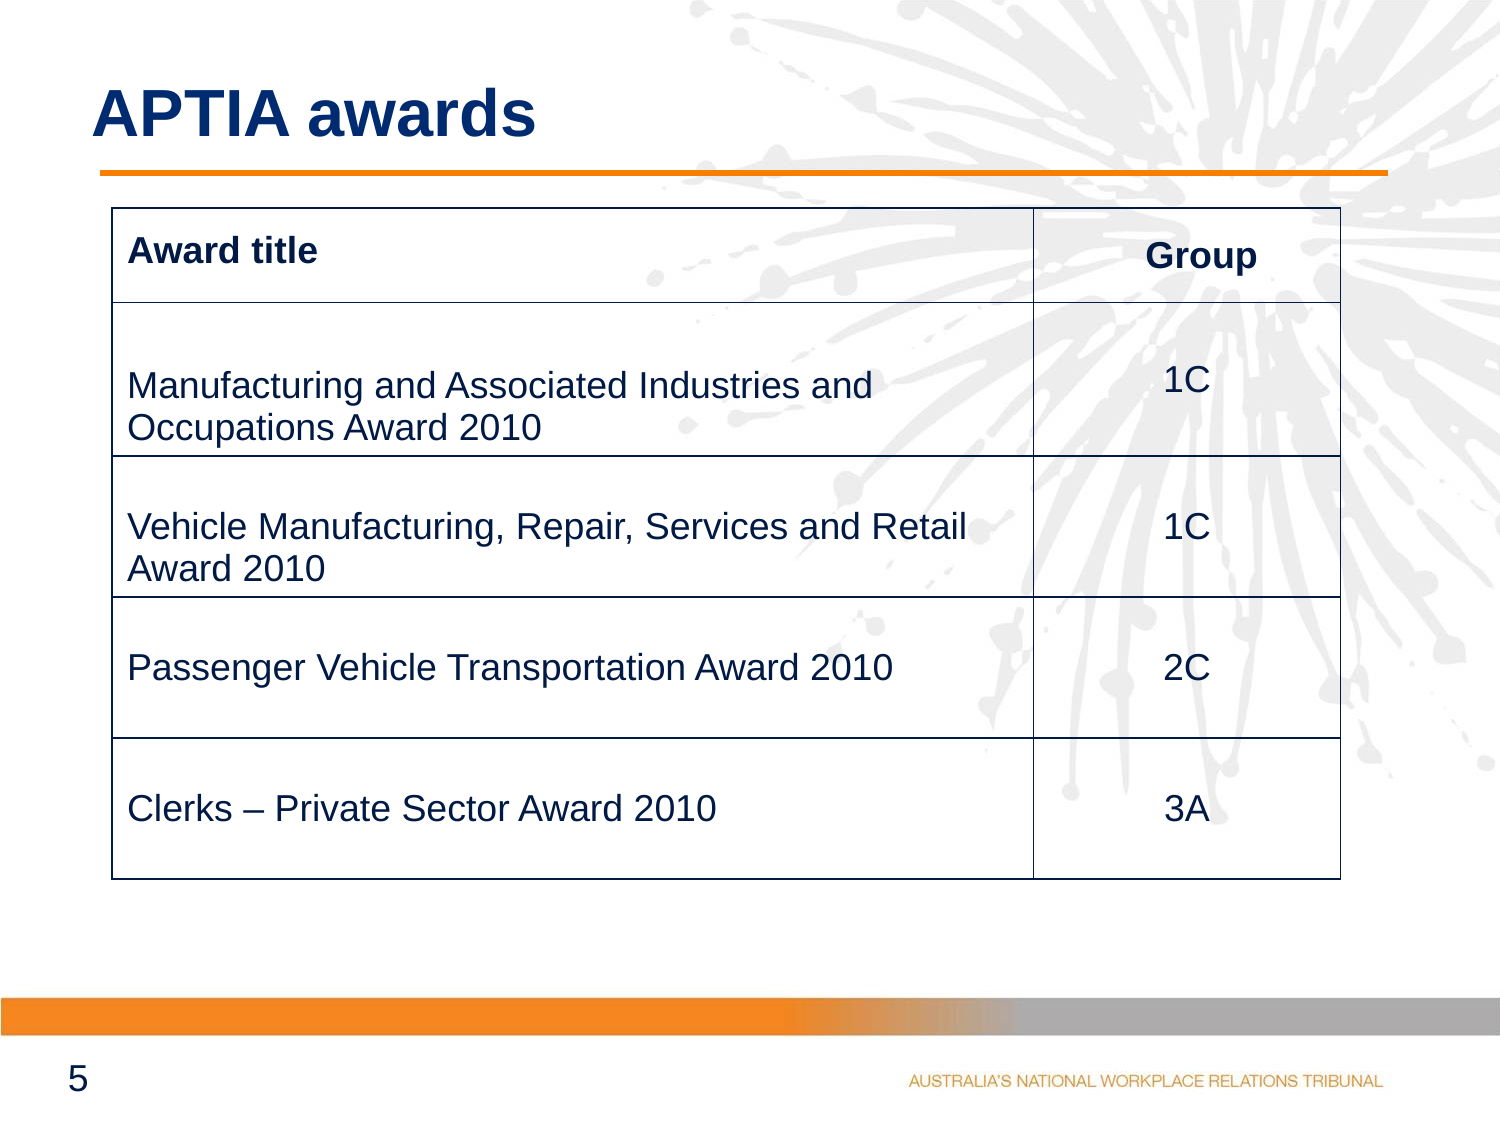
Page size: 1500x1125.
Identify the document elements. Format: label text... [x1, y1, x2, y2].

table_cell 2C [1034, 598, 1340, 737]
table_cell 1C [1034, 457, 1340, 596]
table_cell Vehicle Manufacturing, Repair, Services and Retail Award 2010 [113, 457, 1033, 596]
table_cell 3A [1034, 739, 1340, 878]
table_header Group [1034, 209, 1340, 302]
title APTIA awards [76, 0, 1352, 220]
table_cell Clerks – Private Sector Award 2010 [113, 739, 1033, 878]
table_cell Manufacturing and Associated Industries and Occupations Award 2010 [113, 303, 1033, 455]
table_cell 1C [1034, 303, 1340, 455]
slide_number 5 [53, 1046, 404, 1107]
table_header Award title [113, 209, 1033, 302]
picture [0, 0, 1500, 1125]
table_cell Passenger Vehicle Transportation Award 2010 [113, 598, 1033, 737]
